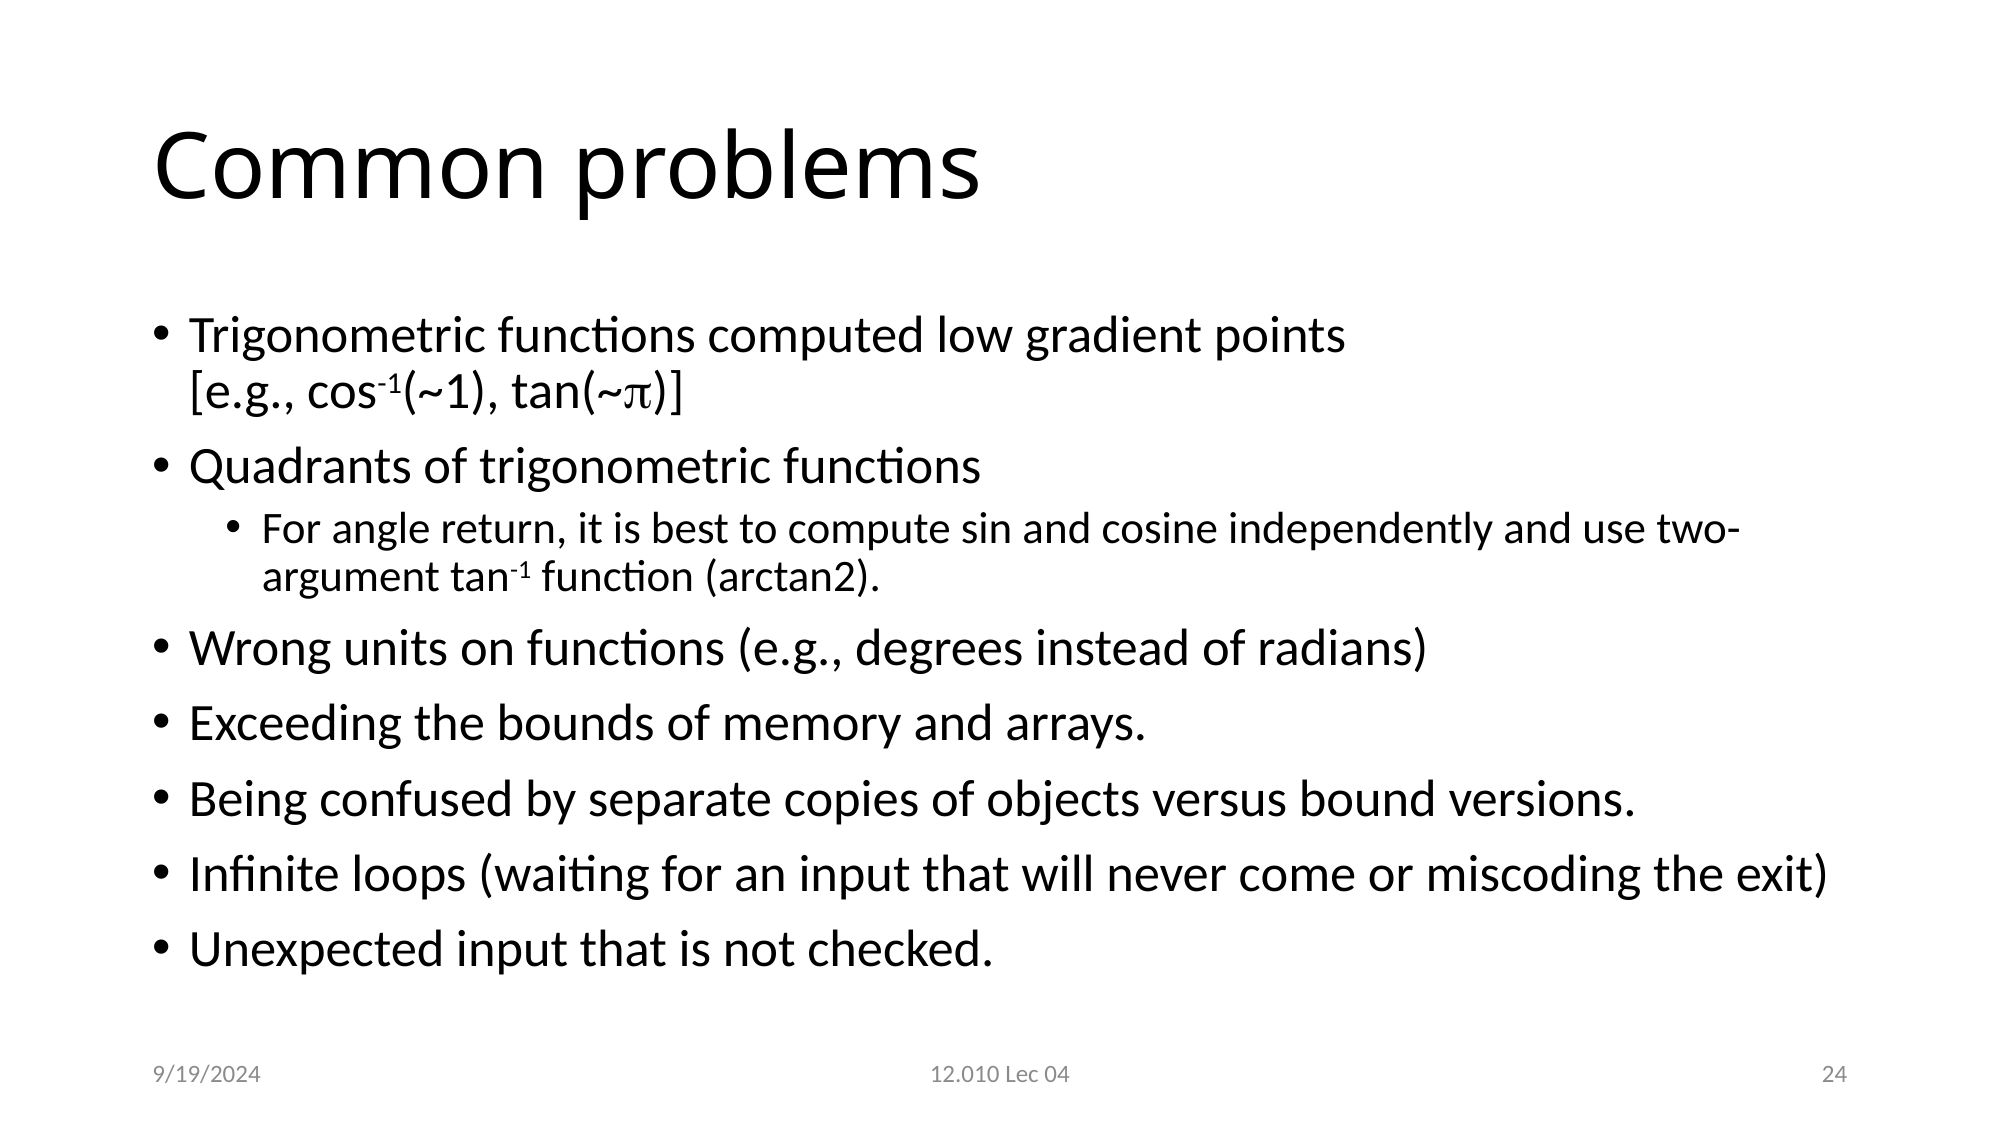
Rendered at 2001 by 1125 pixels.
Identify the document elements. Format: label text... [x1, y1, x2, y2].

slide_number 24 [1412, 1042, 1863, 1103]
footer 12.010 Lec 04 [662, 1042, 1338, 1103]
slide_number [137, 1042, 588, 1103]
title Common problems [137, 59, 1863, 278]
list Trigonometric functions computed low gradient points [e.g., cos-1(~1), tan(~p)] Quadrants of trigonometric functions For angle return, it is best to compute sin and cosine independently and use two-argument tan-1 function (arctan2). Wrong units on functions (e.g., degrees instead of radians) Exceeding the bounds of memory and arrays. Being confused by separate copies of objects versus bound versions. Infinite loops (waiting for an input that will never come or miscoding the exit) Unexpected input that is not checked. [137, 299, 1863, 1014]
